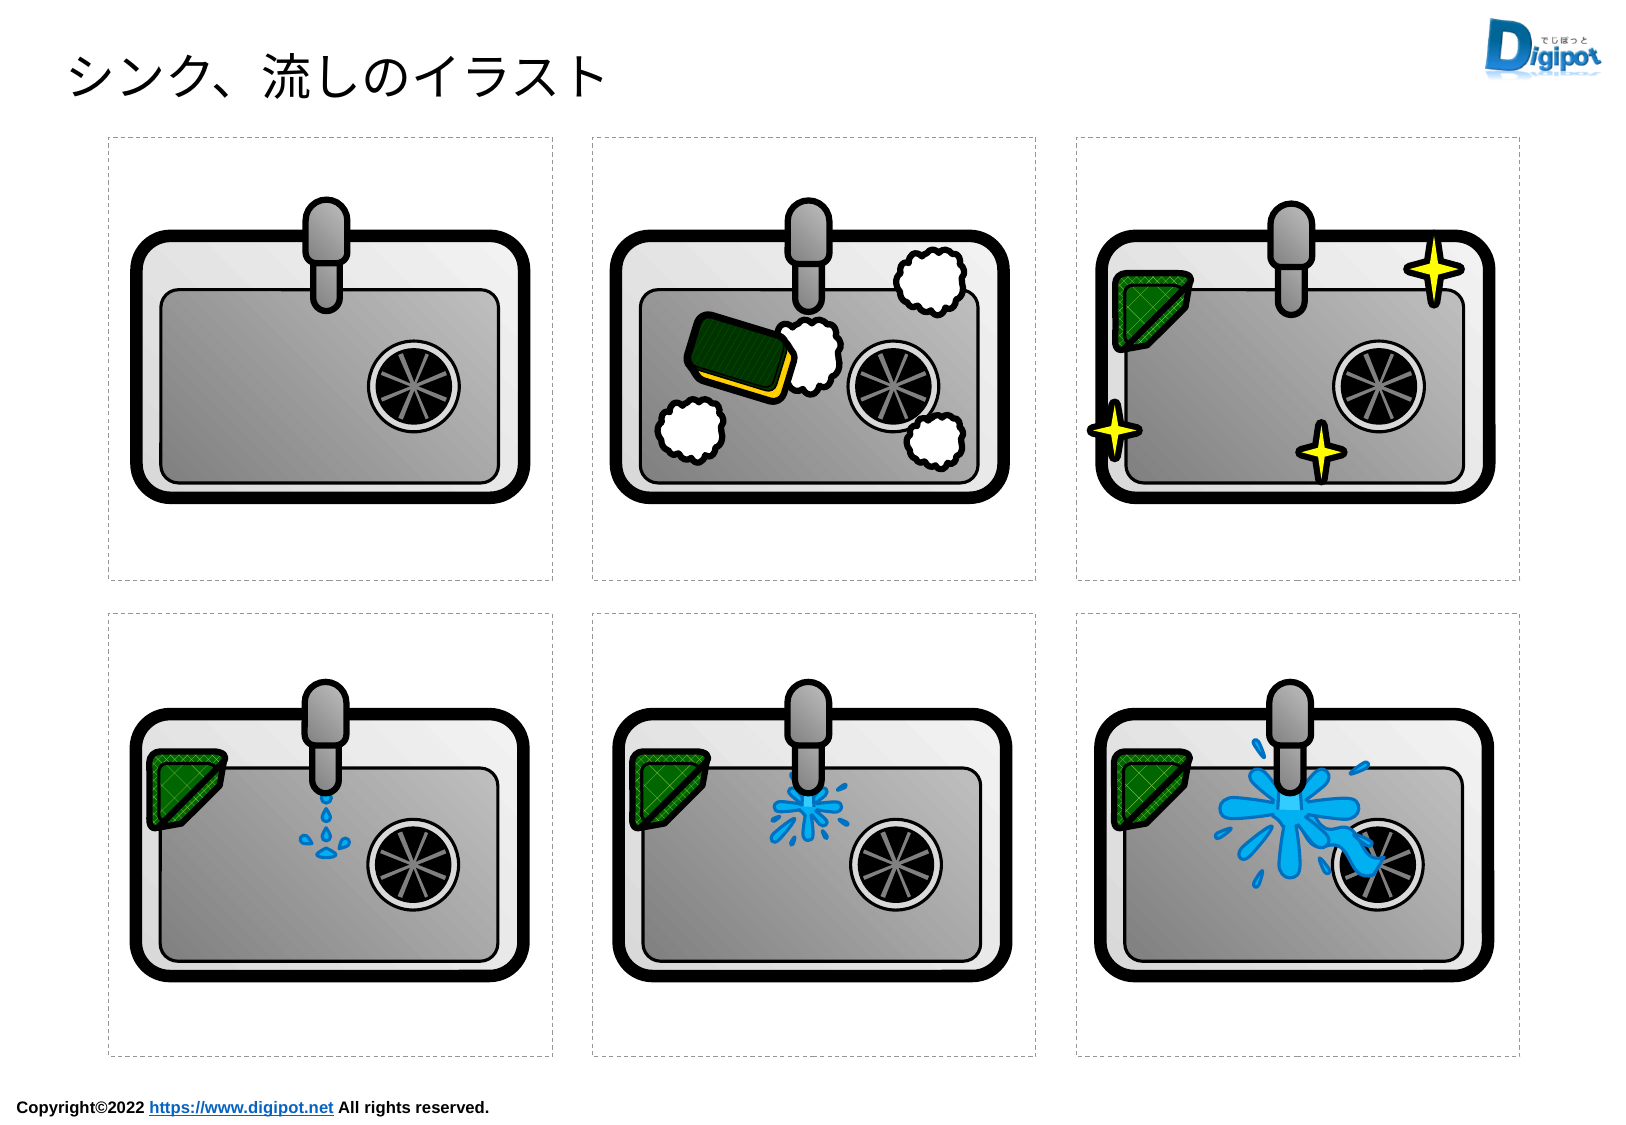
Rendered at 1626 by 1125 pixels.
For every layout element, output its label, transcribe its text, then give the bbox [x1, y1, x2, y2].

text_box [136, 199, 525, 498]
picture [1485, 18, 1602, 82]
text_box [135, 681, 524, 977]
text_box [615, 200, 1004, 498]
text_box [1100, 681, 1488, 977]
text_box シンク、流しのイラスト [50, 38, 626, 113]
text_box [1092, 203, 1490, 498]
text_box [618, 681, 1007, 977]
